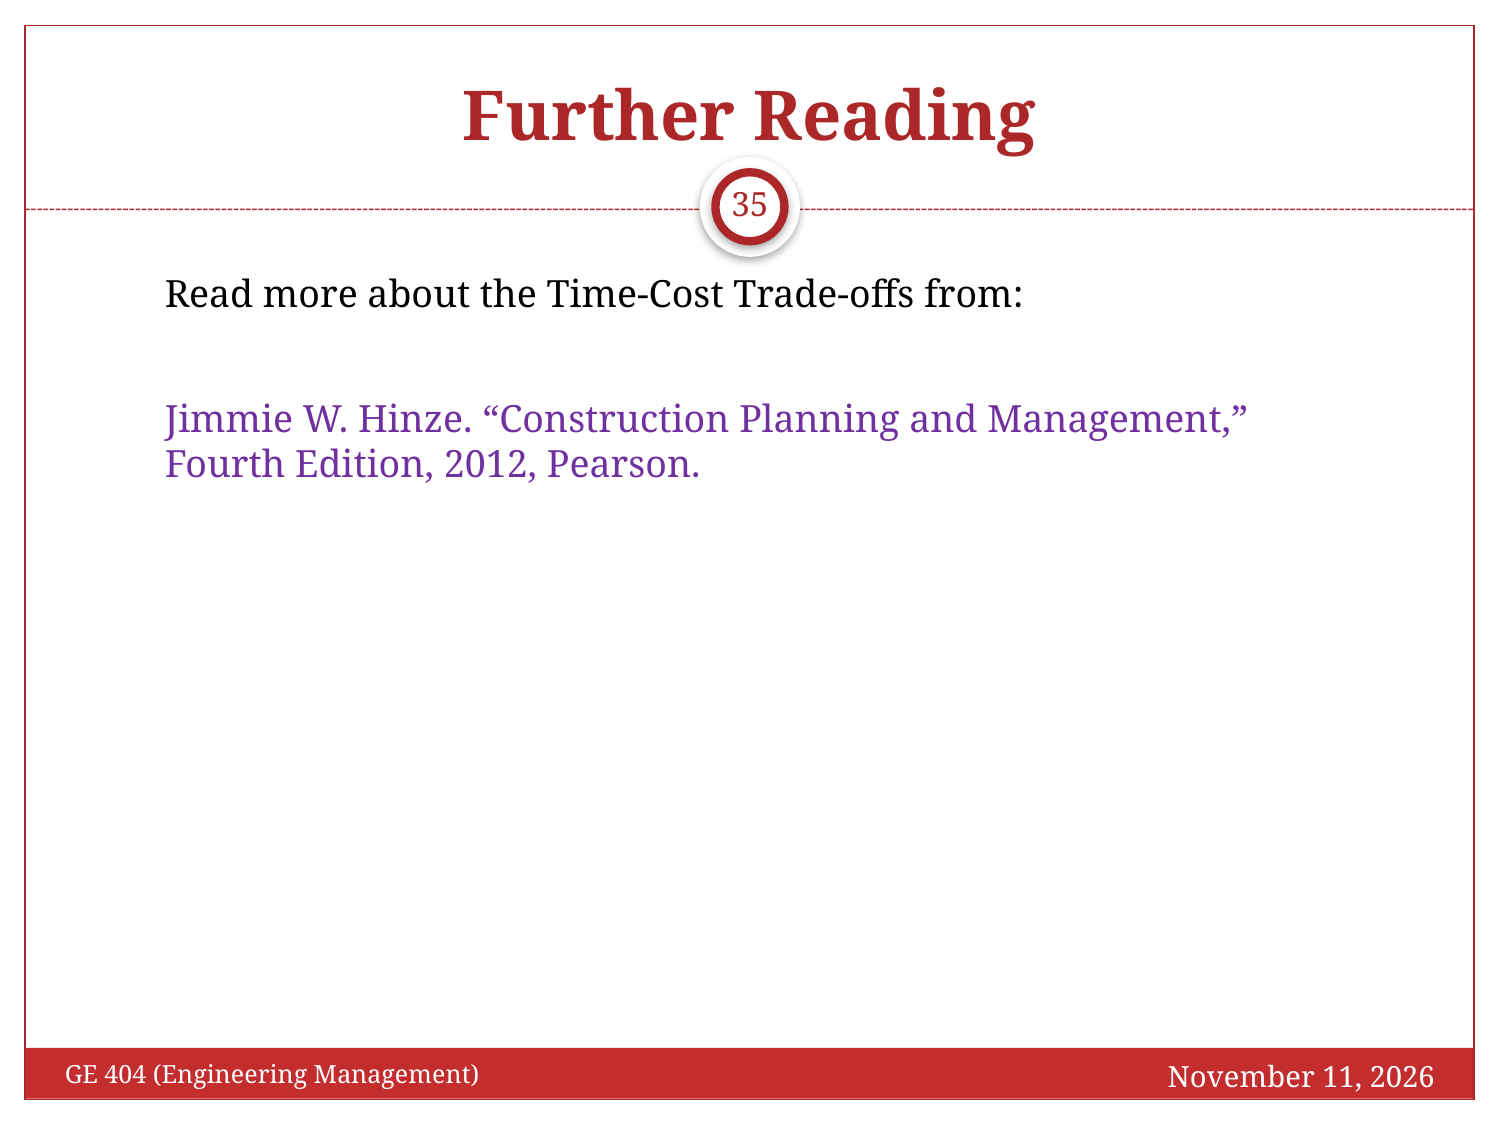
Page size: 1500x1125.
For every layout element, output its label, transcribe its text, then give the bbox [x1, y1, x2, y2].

slide_number 35 [712, 169, 788, 243]
footer GE 404 (Engineering Management) [50, 1051, 850, 1112]
title Further Reading [49, 37, 1450, 162]
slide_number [950, 1050, 1450, 1111]
text_box Jimmie W. Hinze. “Construction Planning and Management,” Fourth Edition, 2012, Pearson. [150, 387, 1388, 538]
text_box Read more about the Time-Cost Trade-offs from: [150, 262, 1250, 323]
